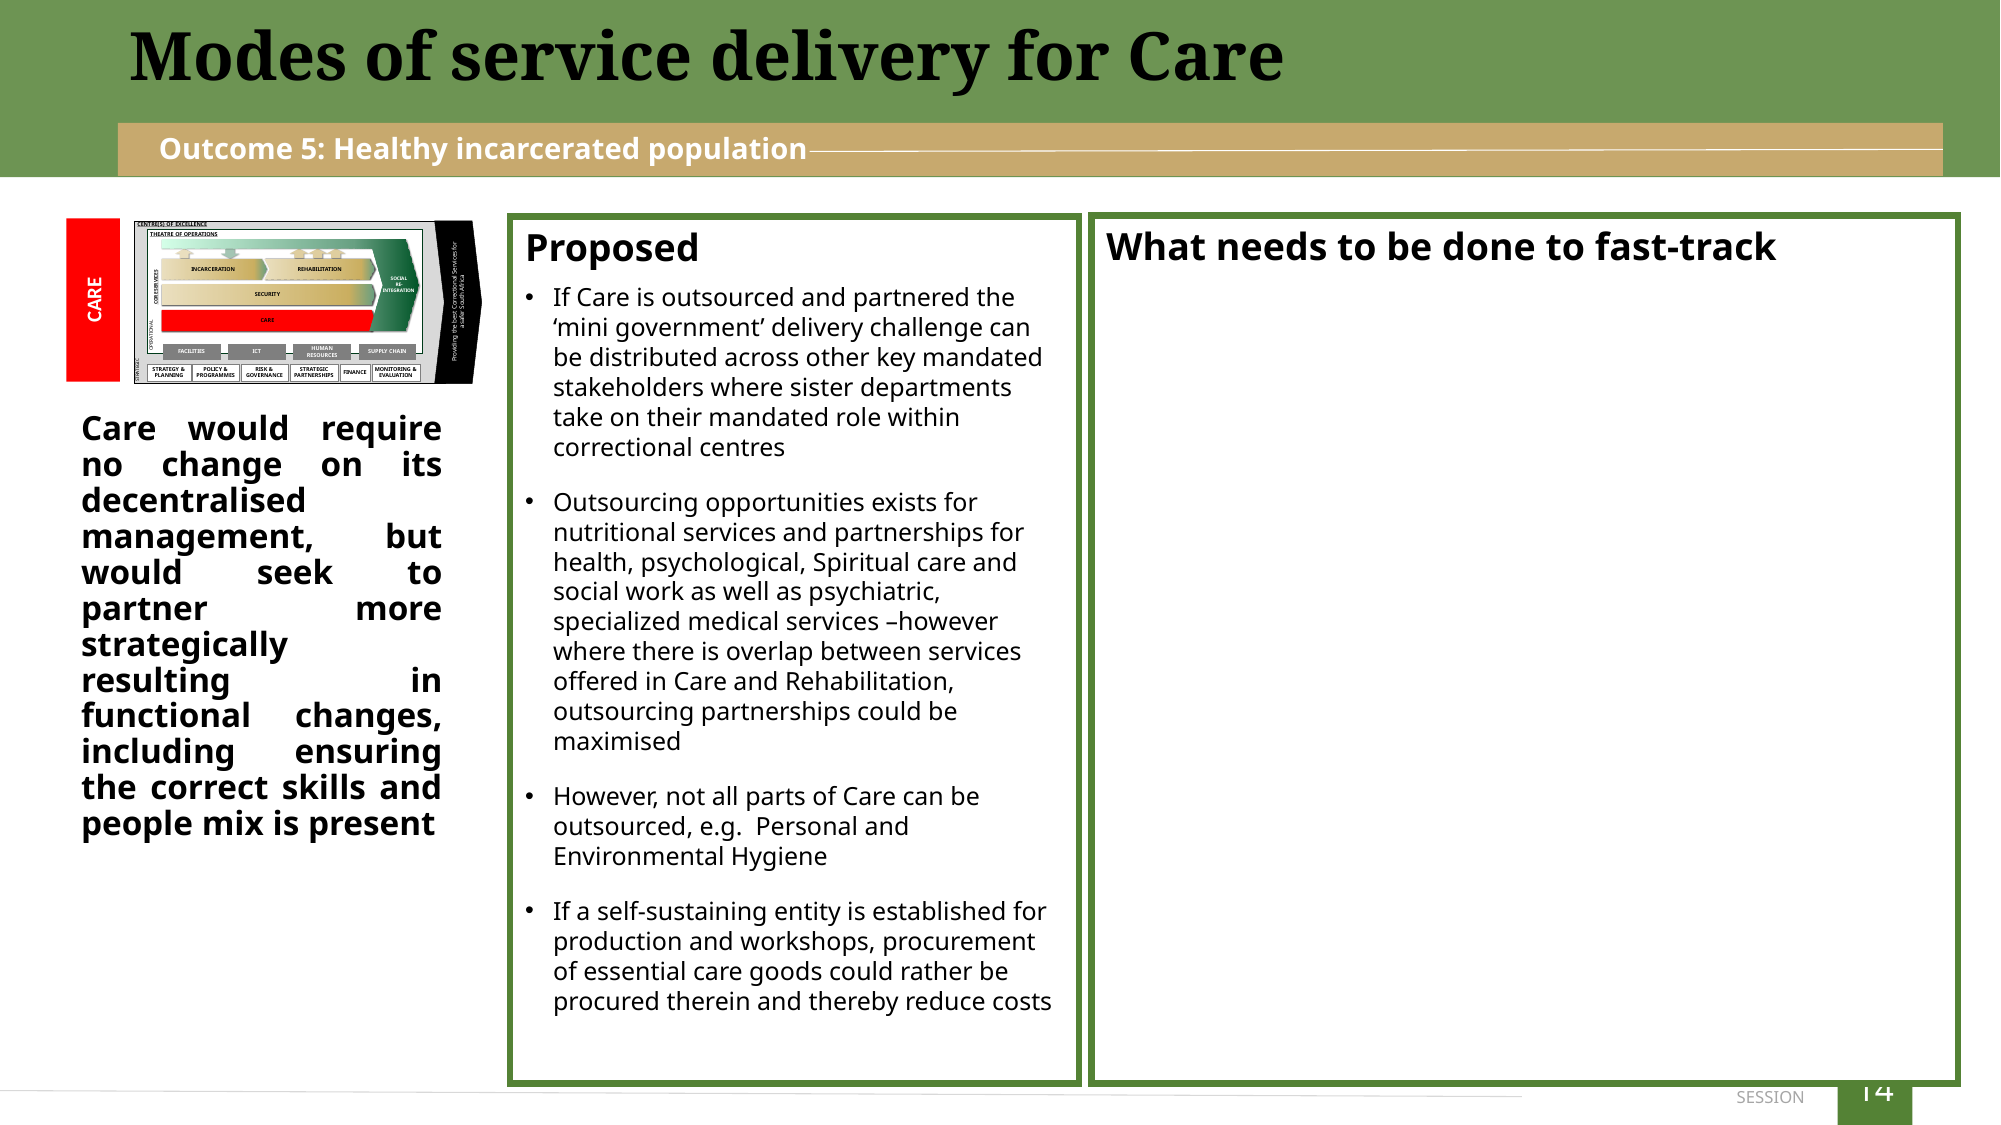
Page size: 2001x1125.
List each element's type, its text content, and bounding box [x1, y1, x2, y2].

title Modes of service delivery for Care [129, 23, 1865, 112]
text_box Care would require no change on its decentralised management, but would seek to partner more strategically resulting in functional changes, including ensuring the correct skills and people mix is present [66, 404, 458, 851]
text_box Proposed If Care is outsourced and partnered the ‘mini government’ delivery challenge can be distributed across other key mandated stakeholders where sister departments take on their mandated role within correctional centres Outsourcing opportunities exists for nutritional services and partnerships for health, psychological, Spiritual care and social work as well as psychiatric, specialized medical services –however where there is overlap between services offered in Care and Rehabilitation, outsourcing partnerships could be maximised However, not all parts of Care can be outsourced, e.g. Personal and Environmental Hygiene If a self-sustaining entity is established for production and workshops, procurement of essential care goods could rather be procured therein and thereby reduce costs [510, 216, 1079, 1084]
text_box Outcome 5: Healthy incarcerated population [158, 130, 1286, 166]
picture [129, 219, 482, 385]
text_box CARE [65, 217, 121, 383]
text_box What needs to be done to fast-track [1091, 215, 1959, 1084]
